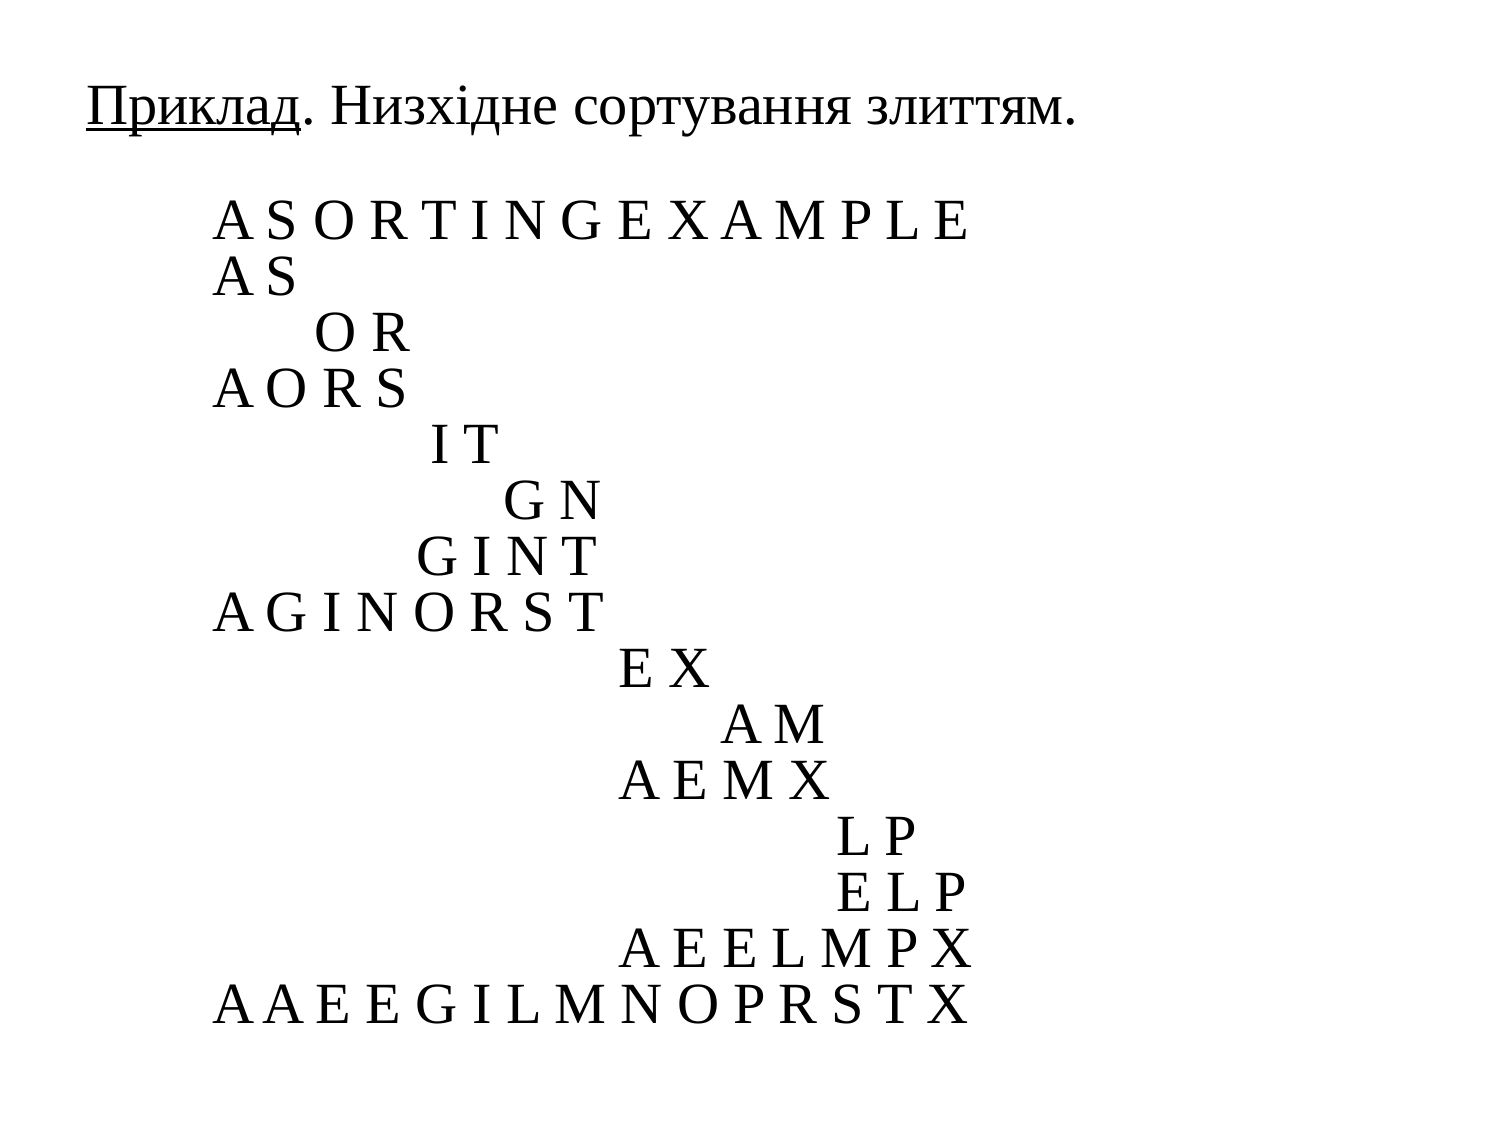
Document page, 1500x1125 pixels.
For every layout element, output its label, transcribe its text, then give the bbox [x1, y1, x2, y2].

text_box A S O R T I N G E X A M P L E A S O R A O R S I T G N G I N T A G I N O R S T E X A M A E M X L P E L P A E E L M P X A A E E G I L M N O P R S T X [183, 187, 1187, 1090]
text_box Приклад. Низхідне сортування злиттям. [0, 58, 1500, 153]
